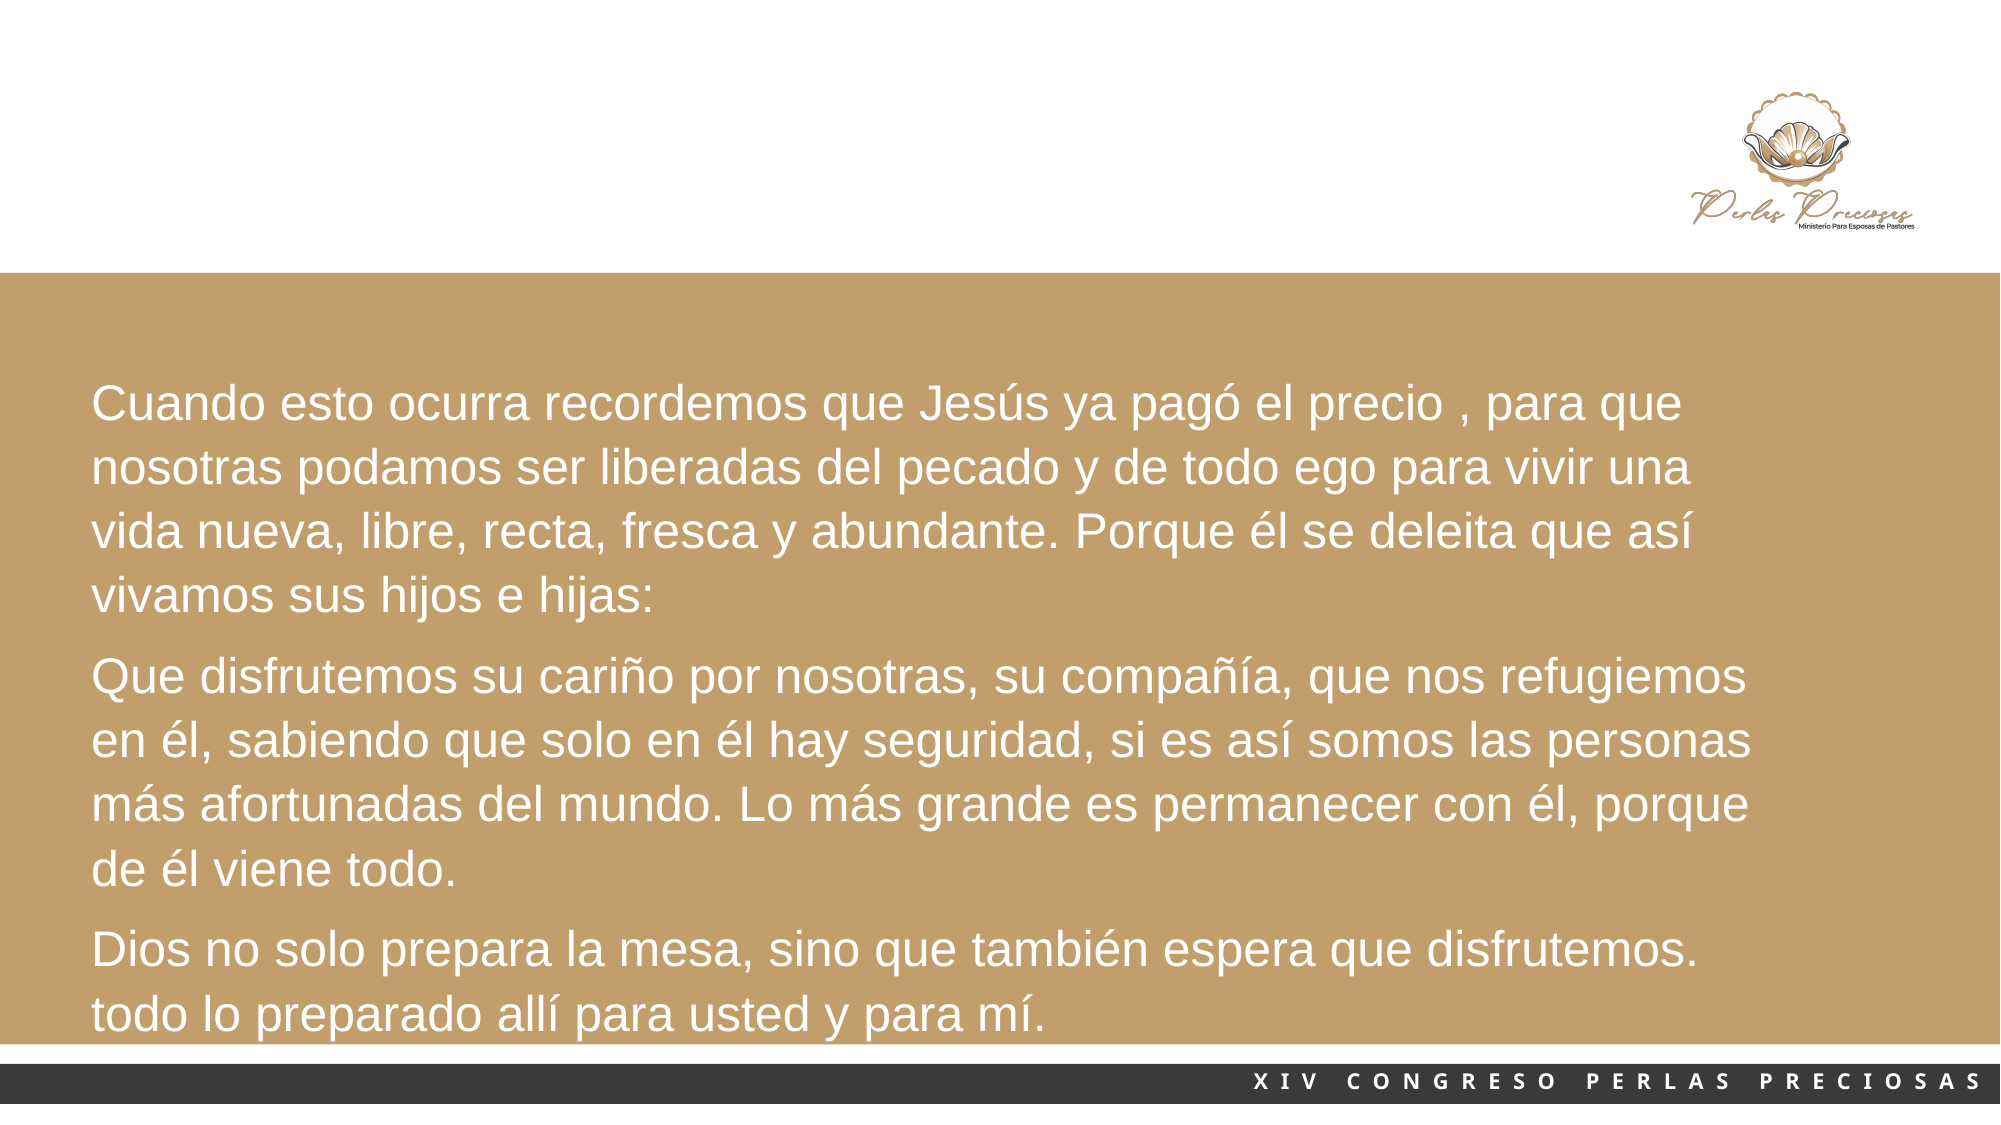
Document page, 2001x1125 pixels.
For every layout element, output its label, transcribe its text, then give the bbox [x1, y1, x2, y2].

subtitle XIV CONGRESO PERLAS PRECIOSAS [1803, 1062, 2000, 1104]
text_box [0, 271, 2000, 1046]
text_box Cuando esto ocurra recordemos que Jesús ya pagó el precio , para que nosotras podamos ser liberadas del pecado y de todo ego para vivir una vida nueva, libre, recta, fresca y abundante. Porque él se deleita que así vivamos sus hijos e hijas: Que disfrutemos su cariño por nosotras, su compañía, que nos refugiemos en él, sabiendo que solo en él hay seguridad, si es así somos las personas más afortunadas del mundo. Lo más grande es permanecer con él, porque de él viene todo. Dios no solo prepara la mesa, sino que también espera que disfrutemos. todo lo preparado allí para usted y para mí. [76, 358, 1803, 1119]
picture [1650, 16, 1954, 320]
text_box [0, 1062, 76, 1105]
